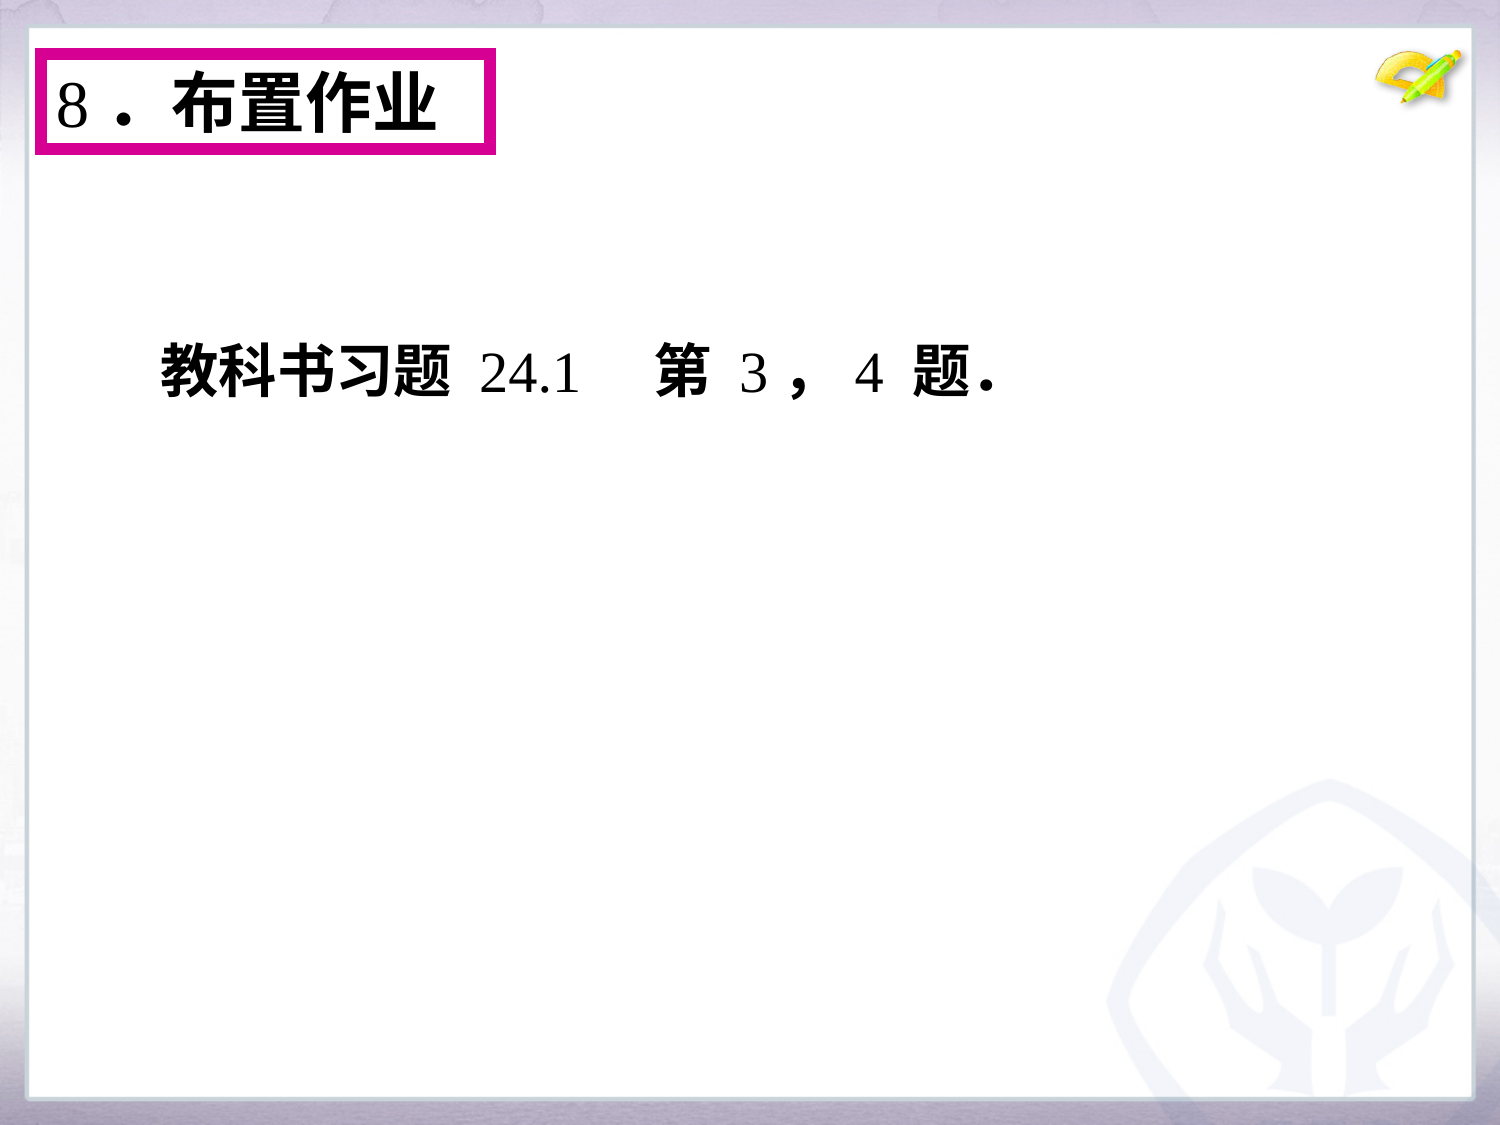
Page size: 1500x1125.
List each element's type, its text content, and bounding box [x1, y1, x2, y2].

picture [0, 0, 1500, 1125]
list 教科书习题 24.1 第 3，4 题． [29, 326, 1500, 979]
text_box 8．布置作业 [41, 53, 490, 149]
